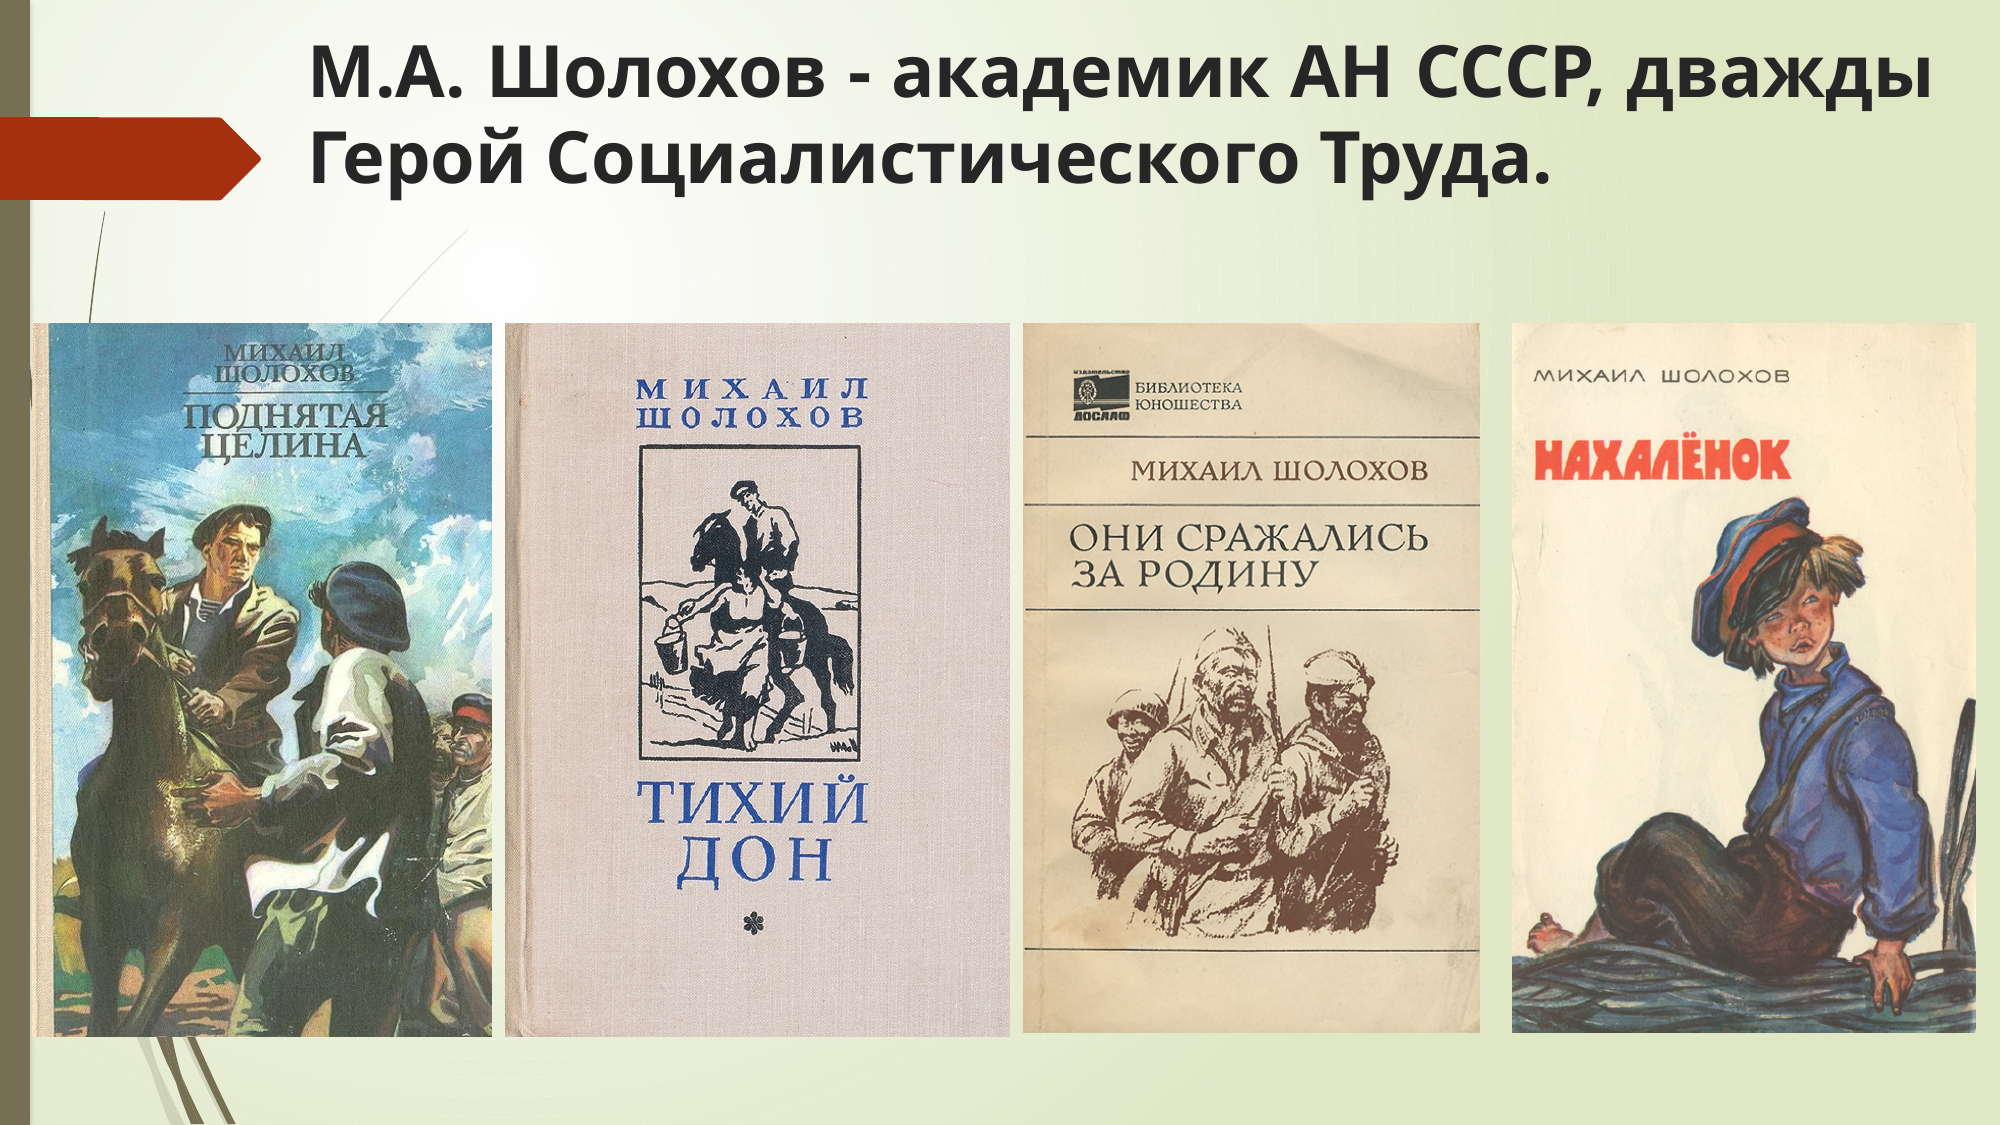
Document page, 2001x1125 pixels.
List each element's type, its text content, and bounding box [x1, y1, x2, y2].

picture [1022, 322, 1480, 1033]
picture [505, 322, 1010, 1037]
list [32, 322, 492, 1038]
title М.А. Шолохов - академик АН СССР, дважды Герой Социалистического Труда. [292, 18, 1950, 284]
picture [1512, 322, 1976, 1033]
